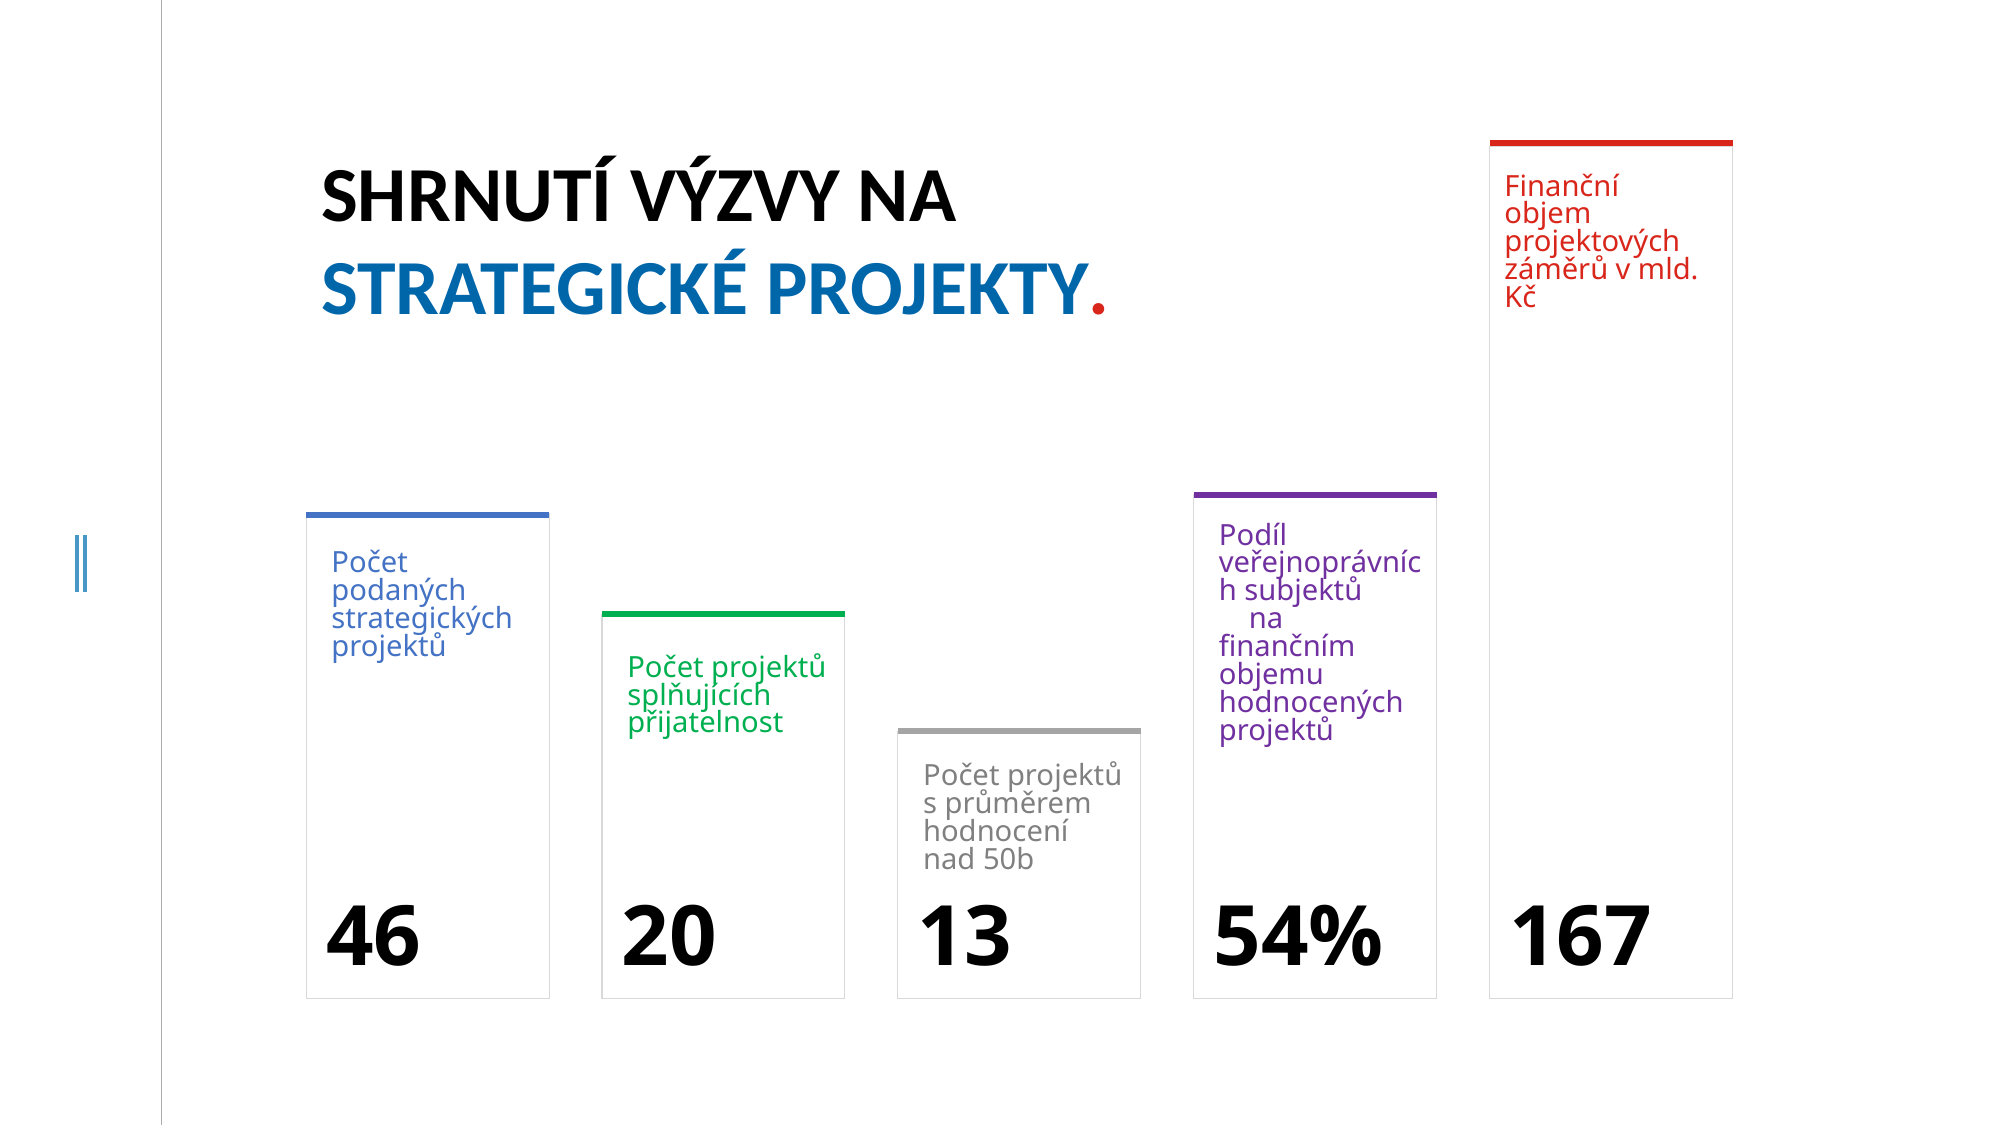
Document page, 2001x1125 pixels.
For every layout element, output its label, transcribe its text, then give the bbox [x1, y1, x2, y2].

text_box [601, 613, 846, 999]
text_box Počet projektů s průměrem hodnocení nad 50b [908, 755, 1141, 893]
text_box Finanční objem projektových záměrů v mld. Kč [1489, 166, 1722, 306]
text_box Počet projektů splňujících přijatelnost [612, 647, 845, 787]
text_box 13 [903, 893, 1141, 979]
text_box Počet podaných strategických projektů [316, 543, 550, 683]
text_box 46 [311, 893, 550, 979]
title SHRNUTÍ VÝZVY NA STRATEGICKÉ PROJEKTY. [306, 103, 1128, 370]
text_box Podíl veřejnoprávních subjektů na finančním objemu hodnocených projektů [1204, 515, 1437, 770]
text_box 20 [607, 893, 846, 979]
text_box [897, 730, 1142, 999]
text_box 167 [1494, 893, 1733, 979]
text_box [1489, 146, 1733, 999]
text_box [1193, 494, 1438, 999]
text_box [305, 513, 550, 999]
text_box 54% [1198, 893, 1437, 979]
